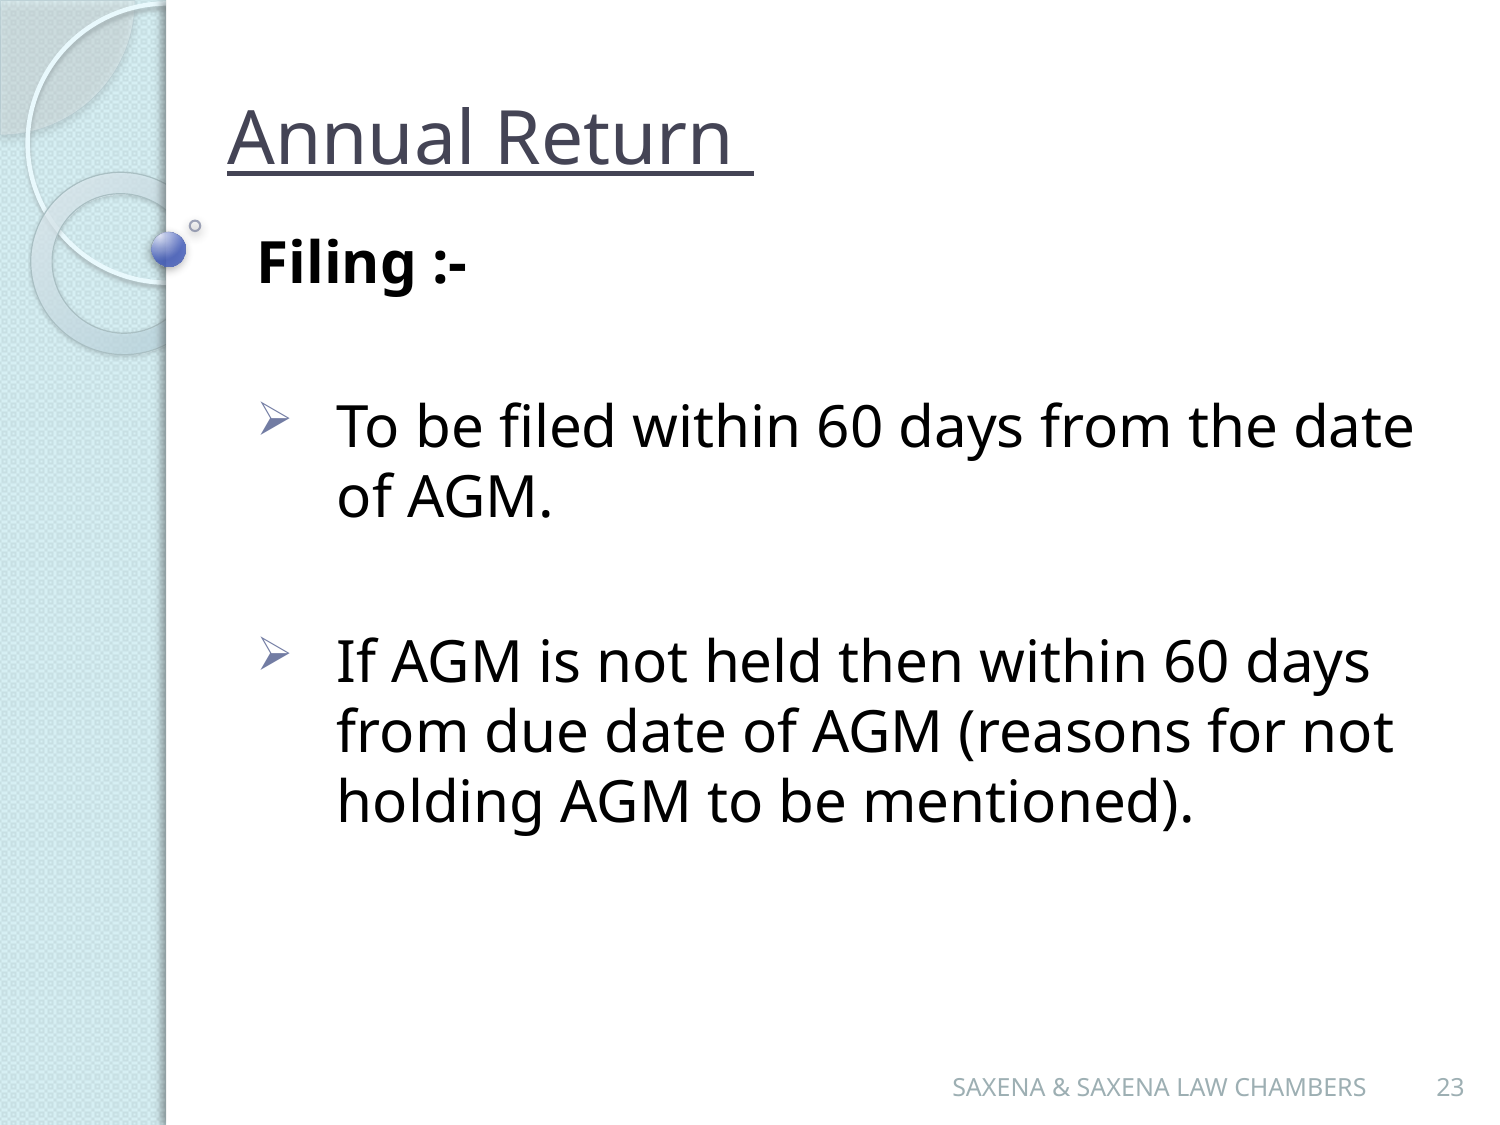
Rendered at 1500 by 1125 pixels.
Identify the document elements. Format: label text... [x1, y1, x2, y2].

title Annual Return [212, 50, 1450, 188]
footer SAXENA & SAXENA LAW CHAMBERS [937, 1034, 1413, 1113]
subtitle Filing :- To be filed within 60 days from the date of AGM. If AGM is not held then within 60 days from due date of AGM (reasons for not holding AGM to be mentioned). [237, 224, 1463, 1050]
slide_number 23 [1413, 1034, 1488, 1113]
